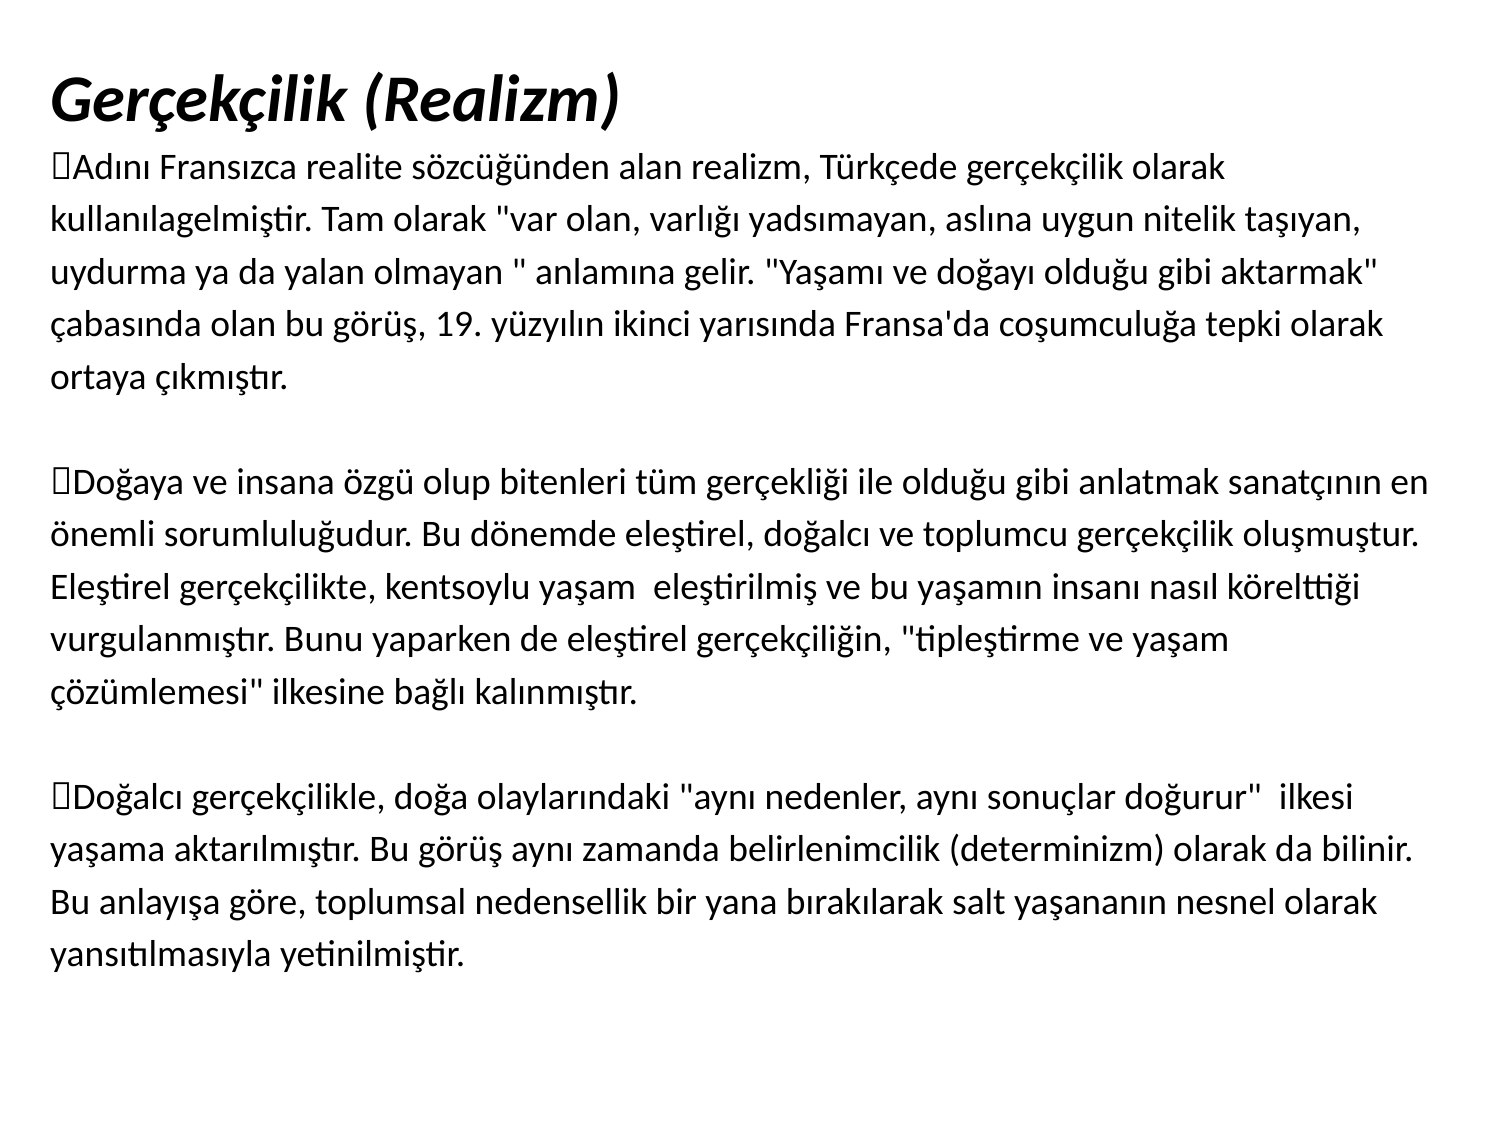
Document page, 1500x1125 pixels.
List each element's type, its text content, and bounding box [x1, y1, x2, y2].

list Gerçekçilik (Realizm) Adını Fransızca realite sözcüğünden alan realizm, Türkçede gerçekçilik olarak kullanılagelmiştir. Tam olarak "var olan, varlığı yadsımayan, aslına uygun nitelik taşıyan, uydurma ya da yalan olmayan " anlamına gelir. "Yaşamı ve doğayı olduğu gibi aktarmak" çabasında olan bu görüş, 19. yüzyılın ikinci yarısında Fransa'da coşumculuğa tepki olarak ortaya çıkmıştır. Doğaya ve insana özgü olup bitenleri tüm gerçekliği ile olduğu gibi anlatmak sanatçının en önemli sorumluluğudur. Bu dönemde eleştirel, doğalcı ve toplumcu gerçekçilik oluşmuştur. Eleştirel gerçekçilikte, kentsoylu yaşam eleştirilmiş ve bu yaşamın insanı nasıl körelttiği vurgulanmıştır. Bunu yaparken de eleştirel gerçekçiliğin, "tipleştirme ve yaşam çözümlemesi" ilkesine bağlı kalınmıştır. Doğalcı gerçekçilikle, doğa olaylarındaki "aynı nedenler, aynı sonuçlar doğurur" ilkesi yaşama aktarılmıştır. Bu görüş aynı zamanda belirlenimcilik (determinizm) olarak da bilinir. Bu anlayışa göre, toplumsal nedensellik bir yana bırakılarak salt yaşananın nesnel olarak yansıtılmasıyla yetinilmiştir. [35, 46, 1465, 1102]
